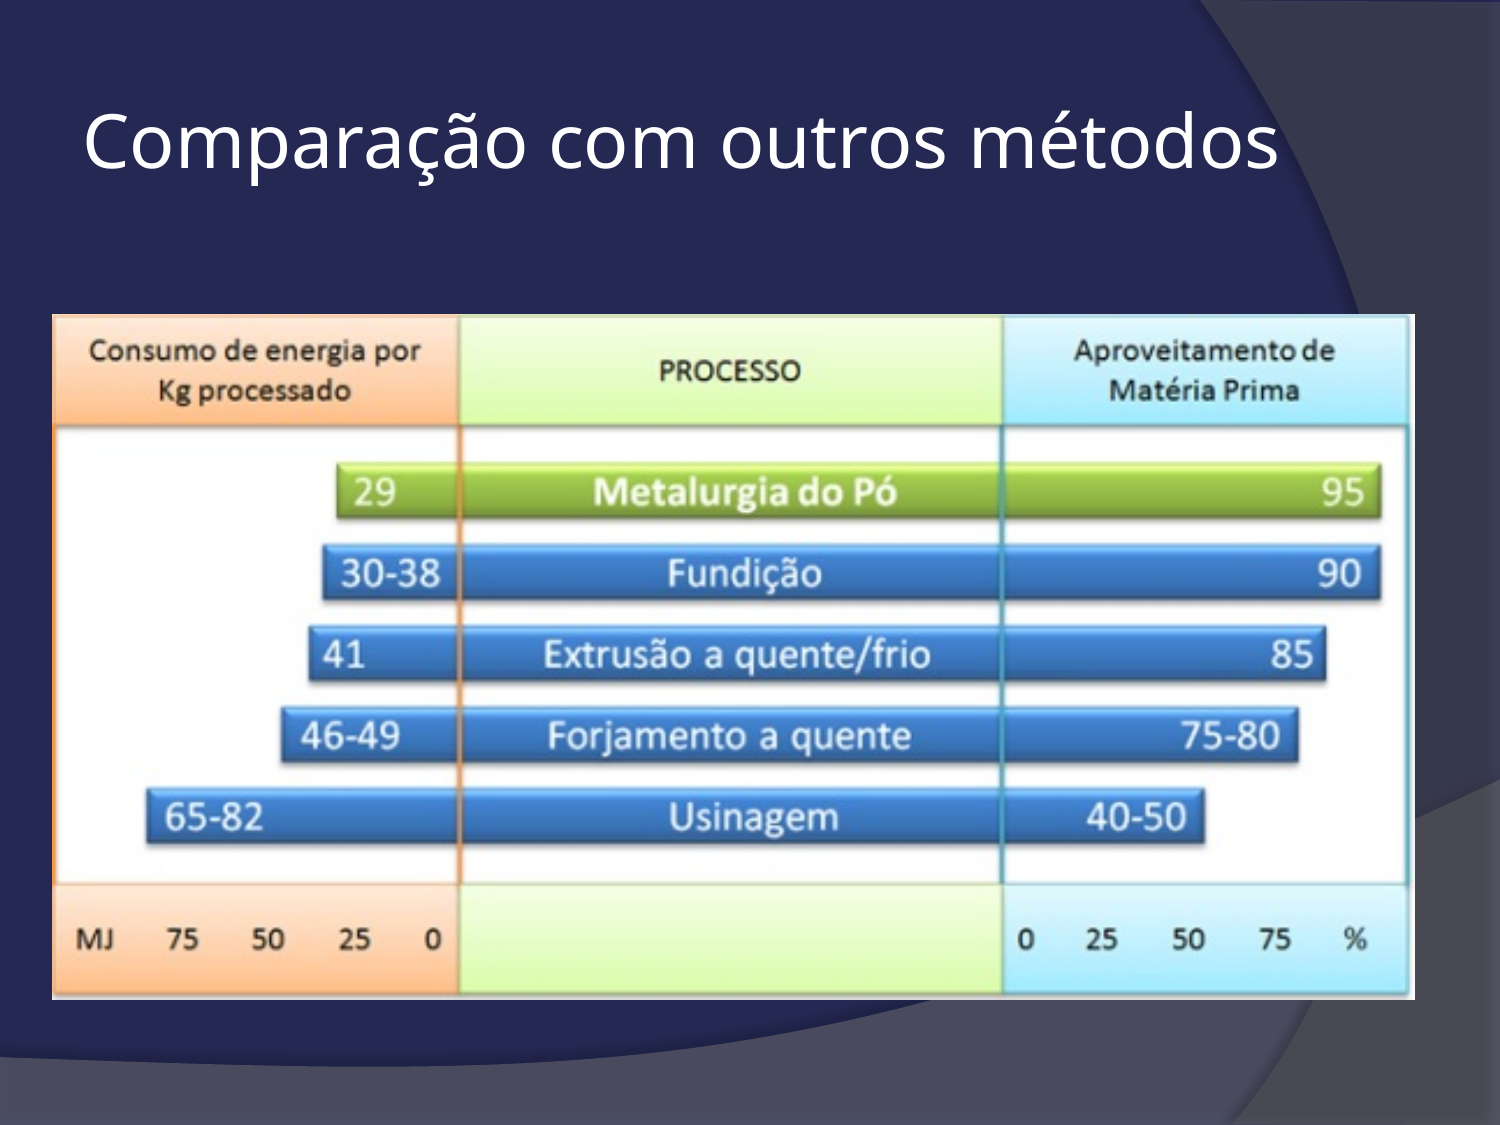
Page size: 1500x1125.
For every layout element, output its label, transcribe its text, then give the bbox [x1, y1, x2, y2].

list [52, 314, 1415, 1000]
title Comparação com outros métodos [75, 45, 1300, 233]
